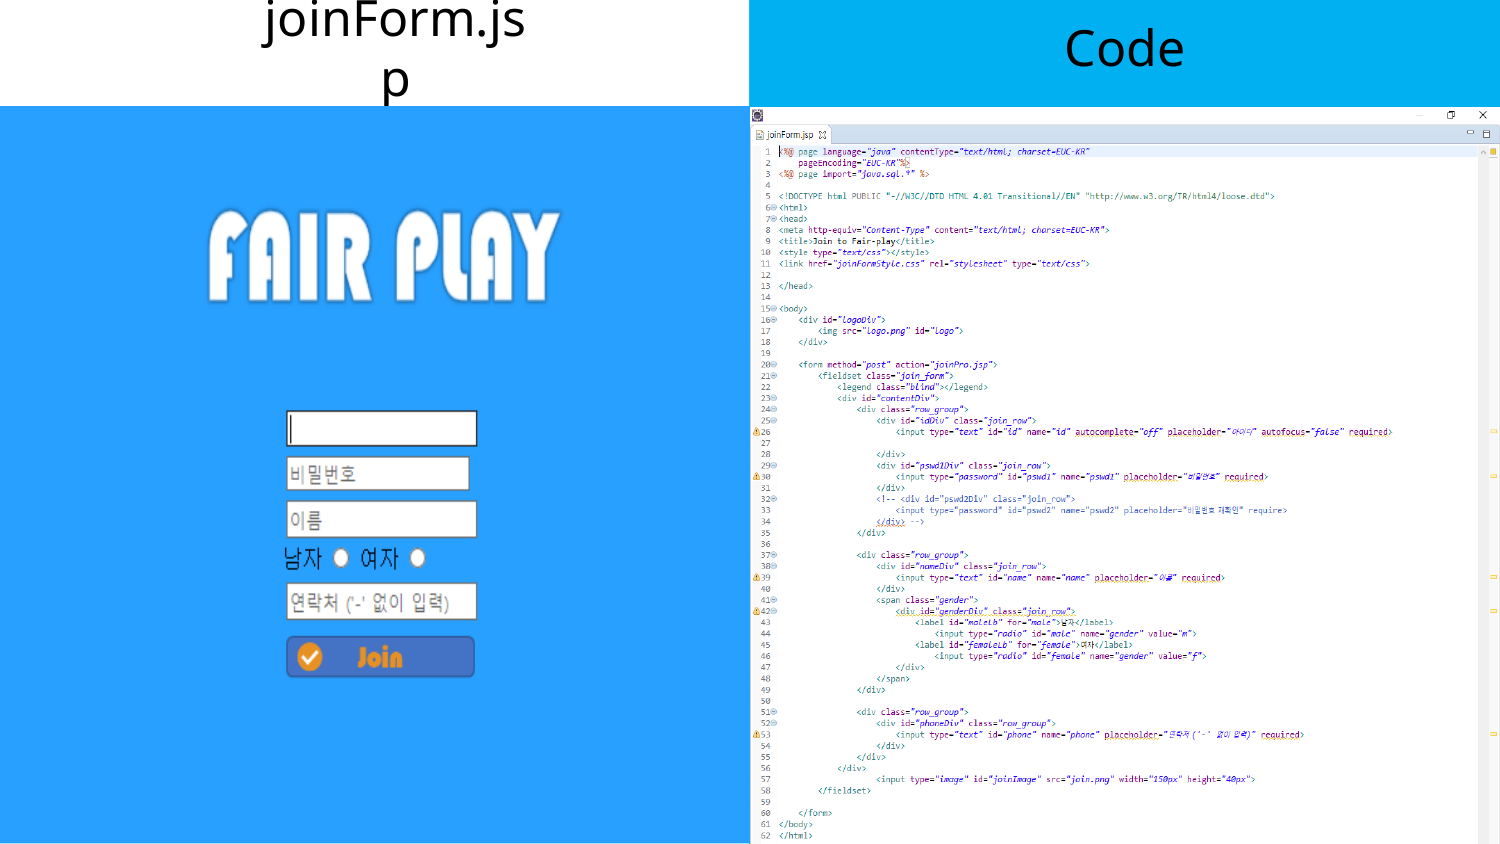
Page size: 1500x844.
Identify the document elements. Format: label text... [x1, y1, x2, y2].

text_box Code [990, 16, 1260, 78]
list joinForm.jsp [249, 15, 542, 77]
picture [0, 106, 1500, 844]
